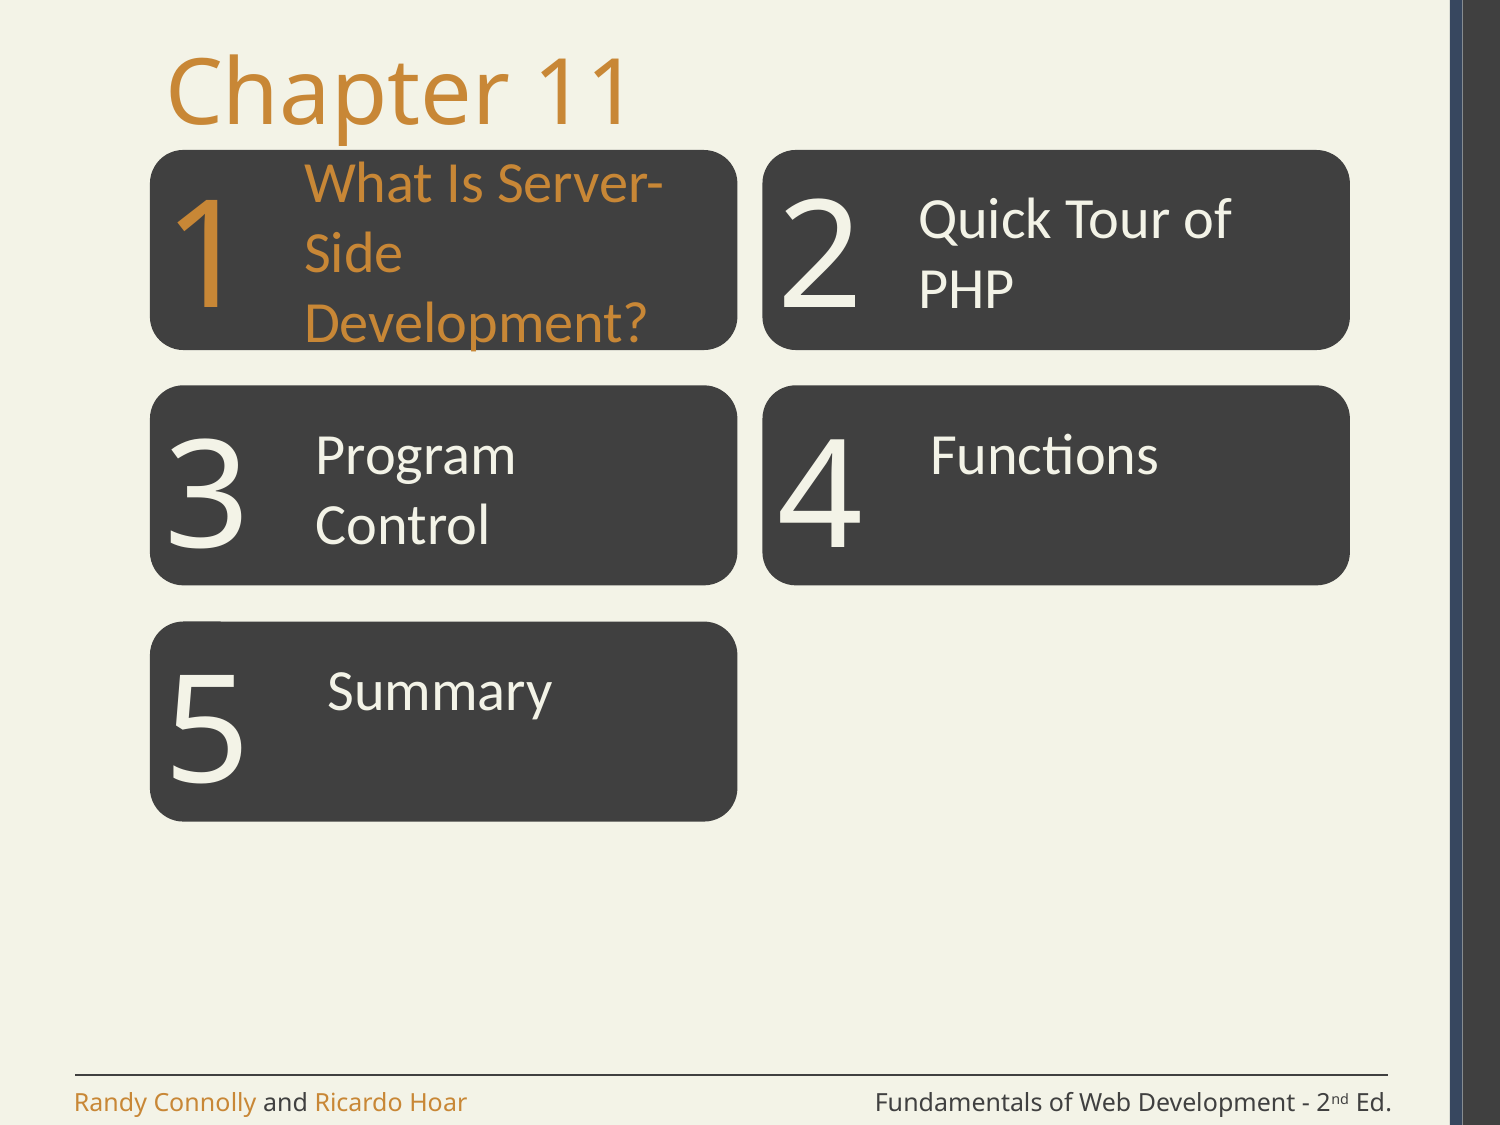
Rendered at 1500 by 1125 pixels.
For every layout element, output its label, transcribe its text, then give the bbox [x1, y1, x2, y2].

text_box 5 [150, 624, 263, 820]
text_box Quick Tour of PHP [903, 172, 1317, 328]
text_box Functions [915, 408, 1329, 494]
text_box 4 [762, 390, 875, 586]
text_box Program Control [301, 408, 715, 564]
text_box [703, 147, 740, 353]
text_box [774, 147, 1353, 353]
text_box 2 [762, 149, 875, 345]
text_box What Is Server-Side Development? [289, 137, 703, 362]
text_box [165, 619, 740, 824]
text_box Summary [312, 645, 727, 730]
text_box 3 [150, 390, 263, 586]
text_box [161, 147, 289, 353]
text_box [775, 383, 1353, 588]
title Chapter 11 [150, 24, 1450, 200]
text_box [162, 383, 740, 588]
text_box 1 [150, 149, 263, 345]
